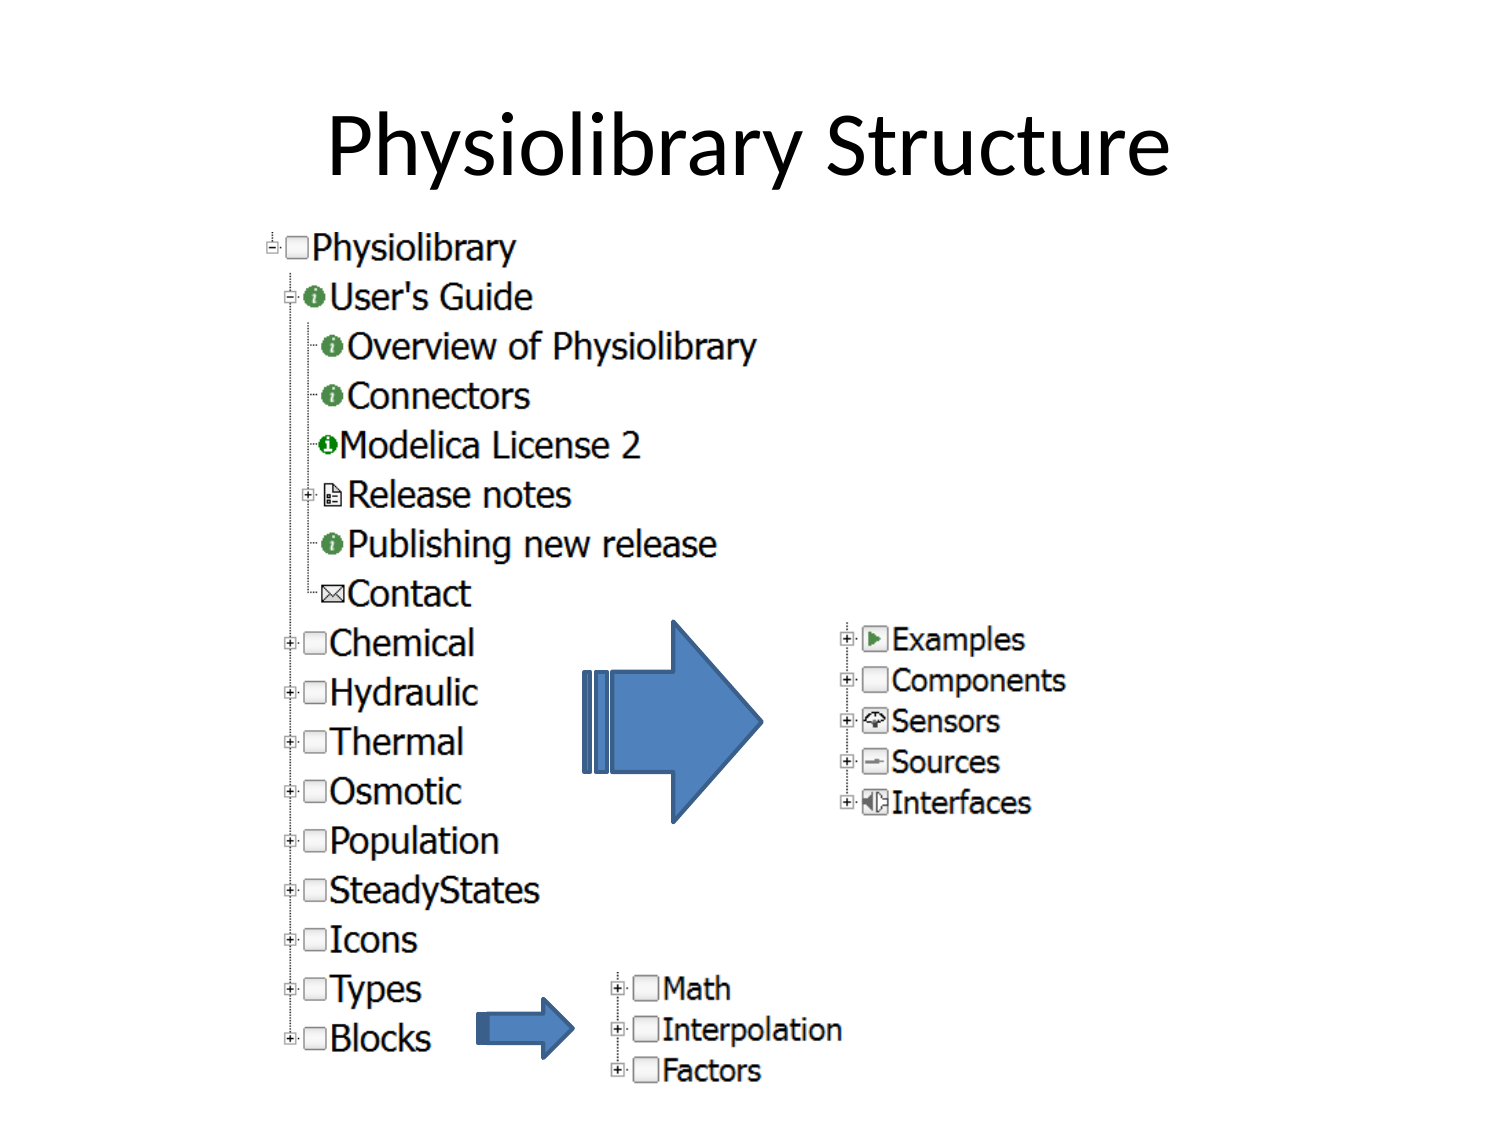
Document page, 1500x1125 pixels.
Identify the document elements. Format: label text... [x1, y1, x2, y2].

picture [265, 232, 865, 1085]
picture [834, 621, 1085, 822]
title Physiolibrary Structure [75, 45, 1425, 233]
